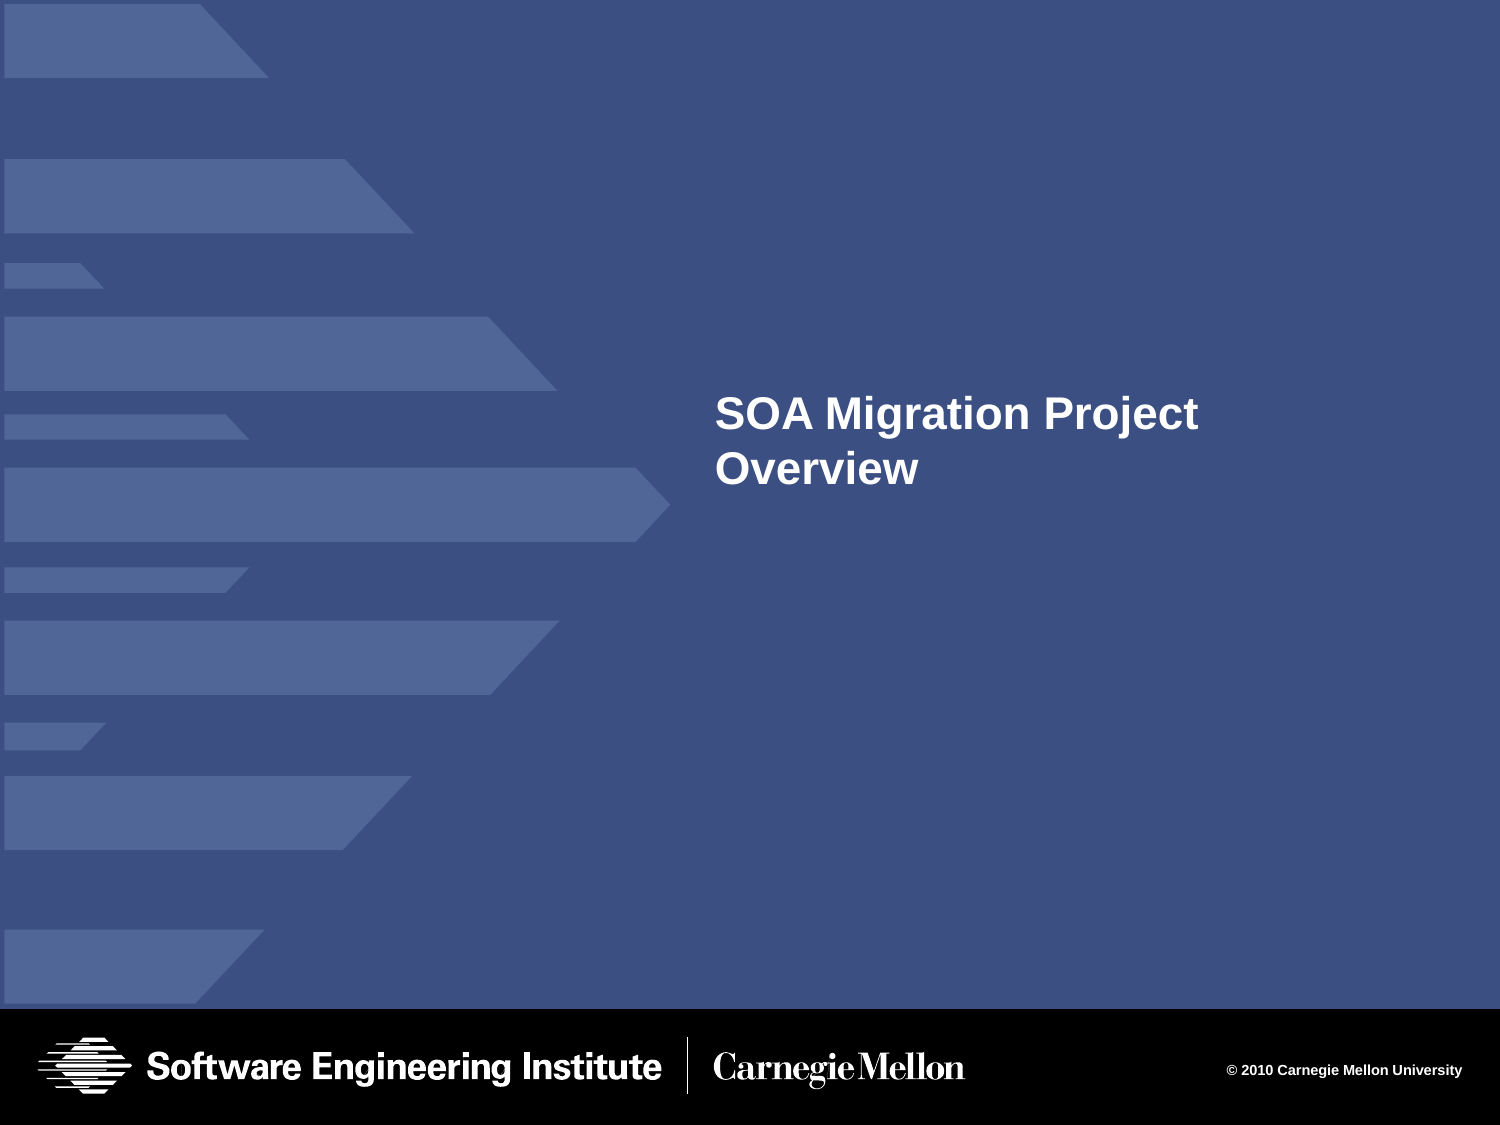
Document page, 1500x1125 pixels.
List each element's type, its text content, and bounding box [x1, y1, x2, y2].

title SOA Migration Project Overview [699, 376, 1401, 503]
